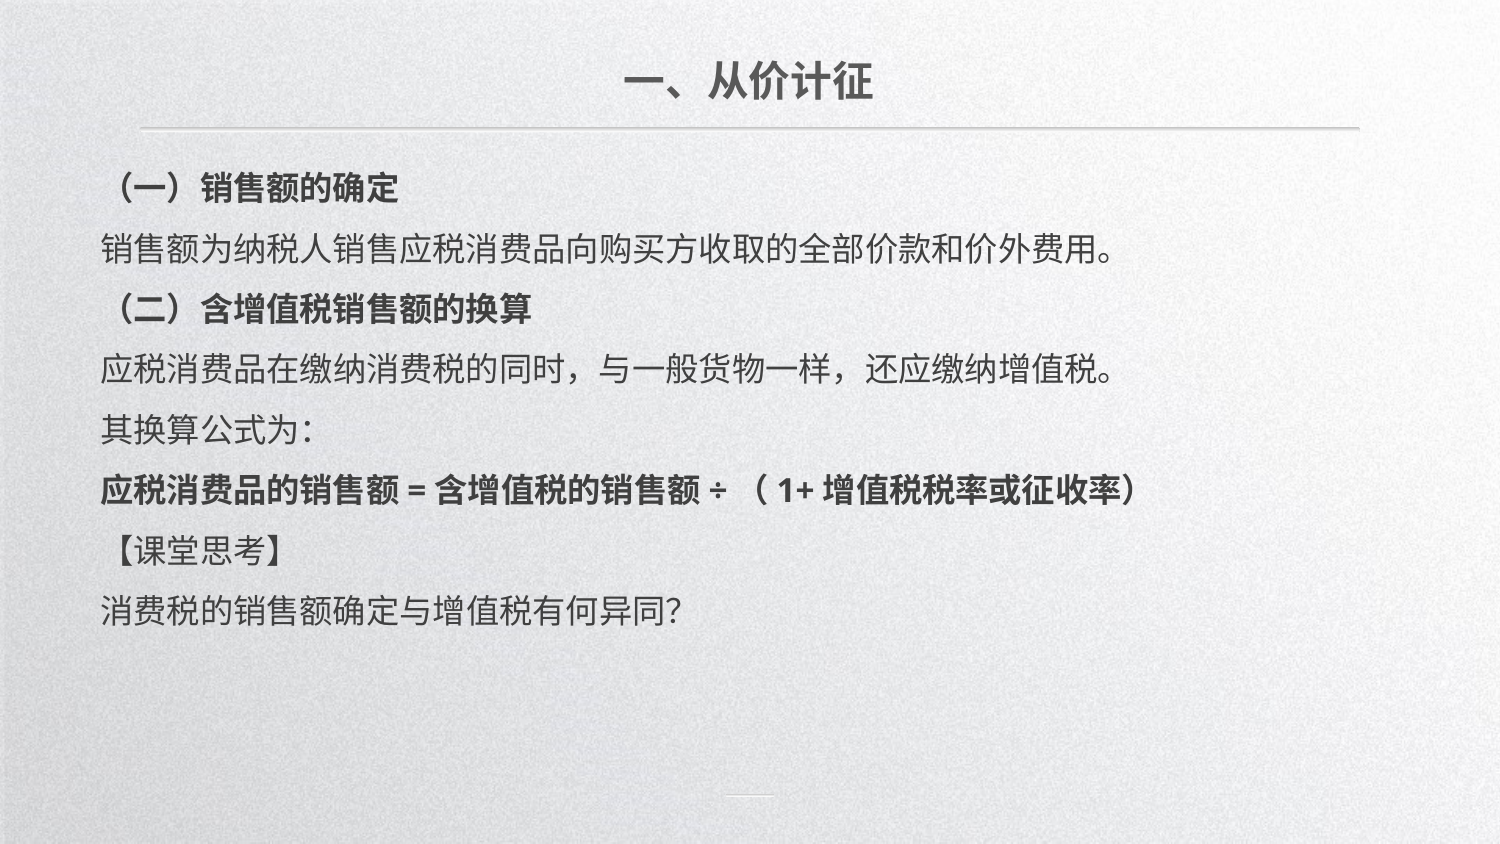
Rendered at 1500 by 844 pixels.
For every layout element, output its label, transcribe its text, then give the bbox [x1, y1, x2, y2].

picture [0, 0, 1500, 844]
text_box （一）销售额的确定 销售额为纳税人销售应税消费品向购买方收取的全部价款和价外费用。 （二）含增值税销售额的换算 应税消费品在缴纳消费税的同时，与一般货物一样，还应缴纳增值税。 其换算公式为： 应税消费品的销售额=含增值税的销售额÷（1+增值税税率或征收率） 【课堂思考】 消费税的销售额确定与增值税有何异同？ [100, 159, 1400, 631]
text_box 一、从价计征 [459, 49, 1038, 111]
